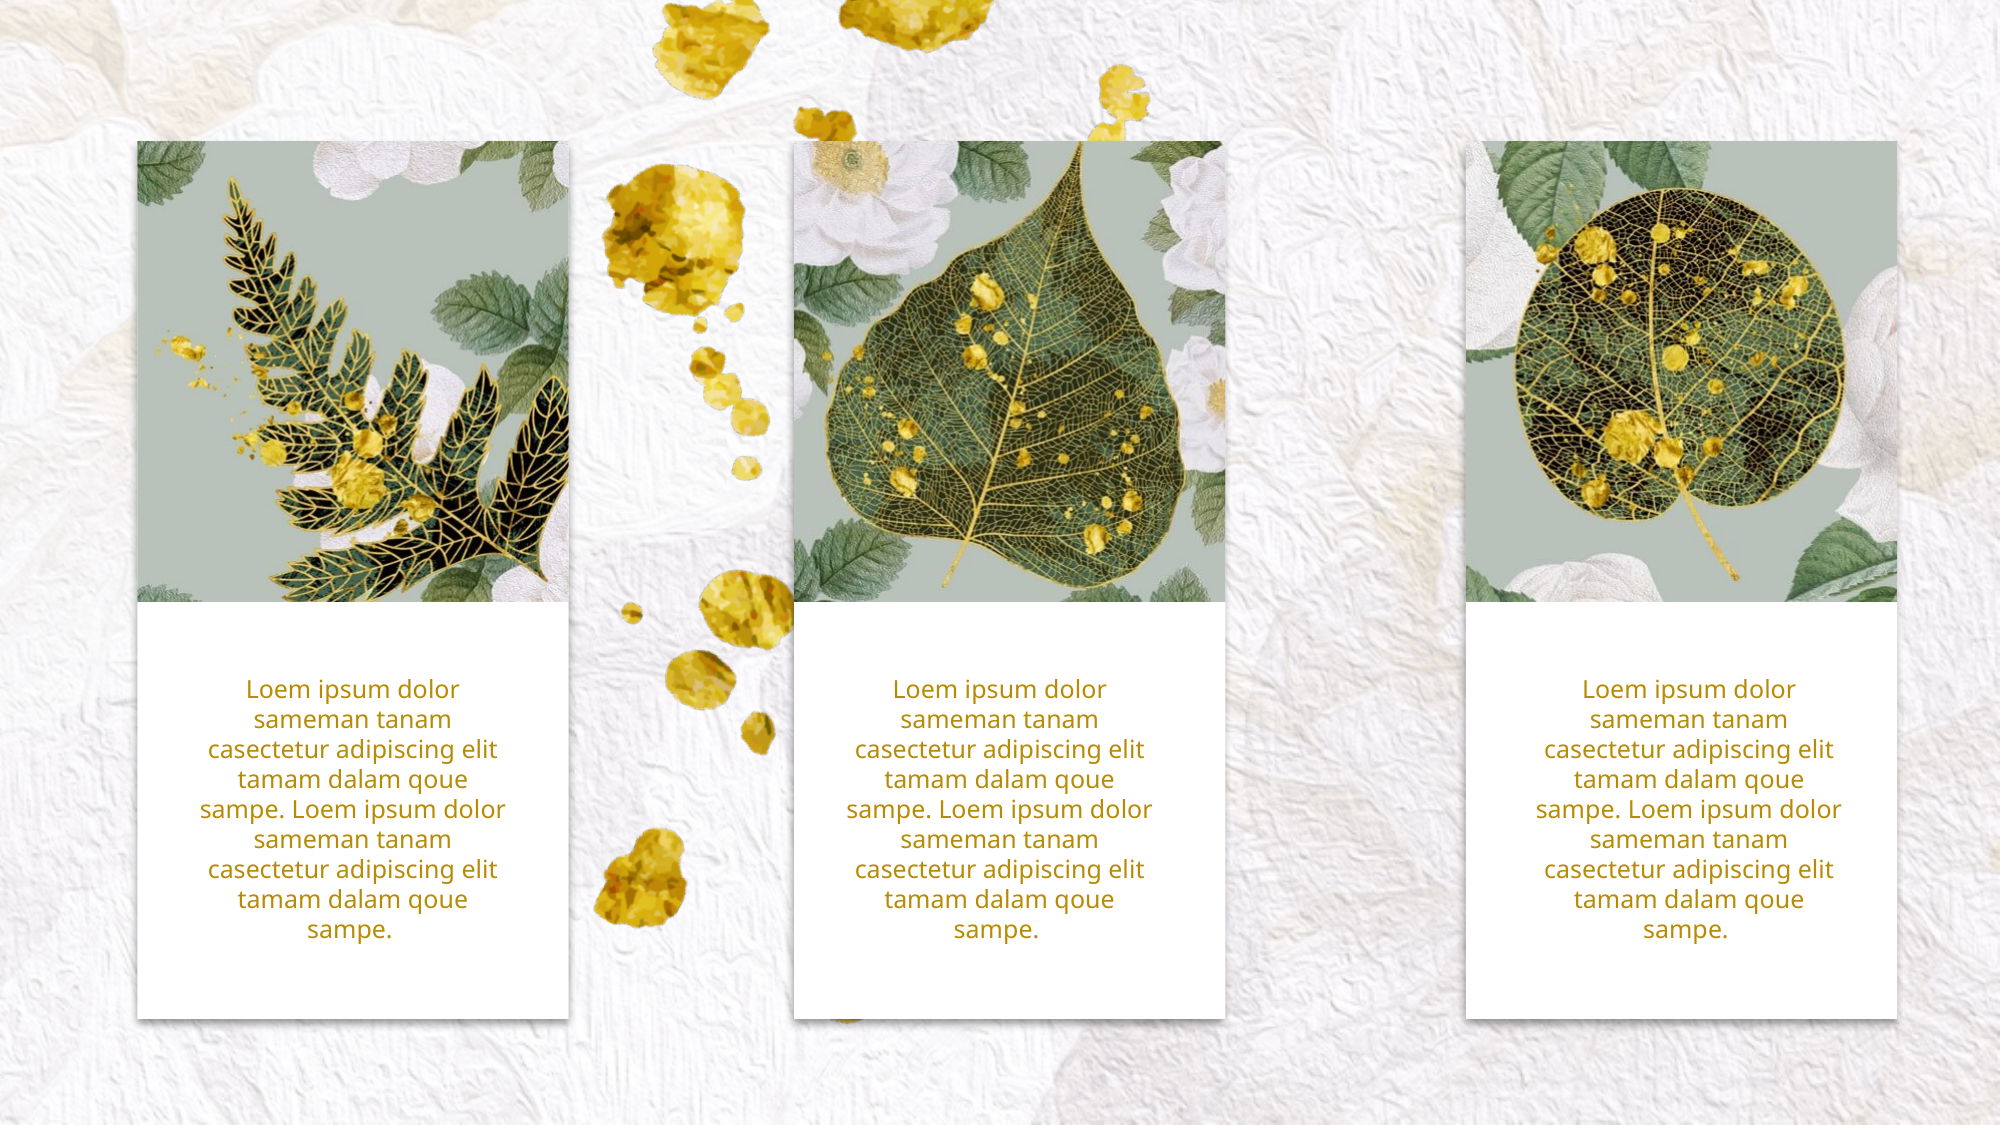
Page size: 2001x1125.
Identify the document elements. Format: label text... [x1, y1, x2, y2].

text_box Loem ipsum dolor sameman tanam casectetur adipiscing elit tamam dalam qoue sampe. Loem ipsum dolor sameman tanam casectetur adipiscing elit tamam dalam qoue sampe. [1516, 666, 1863, 981]
text_box Loem ipsum dolor sameman tanam casectetur adipiscing elit tamam dalam qoue sampe. Loem ipsum dolor sameman tanam casectetur adipiscing elit tamam dalam qoue sampe. [179, 666, 527, 981]
text_box [136, 603, 570, 1020]
text_box [136, 141, 495, 603]
text_box [1465, 141, 1898, 603]
text_box [793, 603, 1226, 1020]
text_box [1158, 141, 1226, 603]
text_box Loem ipsum dolor sameman tanam casectetur adipiscing elit tamam dalam qoue sampe. Loem ipsum dolor sameman tanam casectetur adipiscing elit tamam dalam qoue sampe. [826, 666, 1174, 981]
text_box [1465, 603, 1898, 1020]
picture [0, 0, 2000, 1125]
